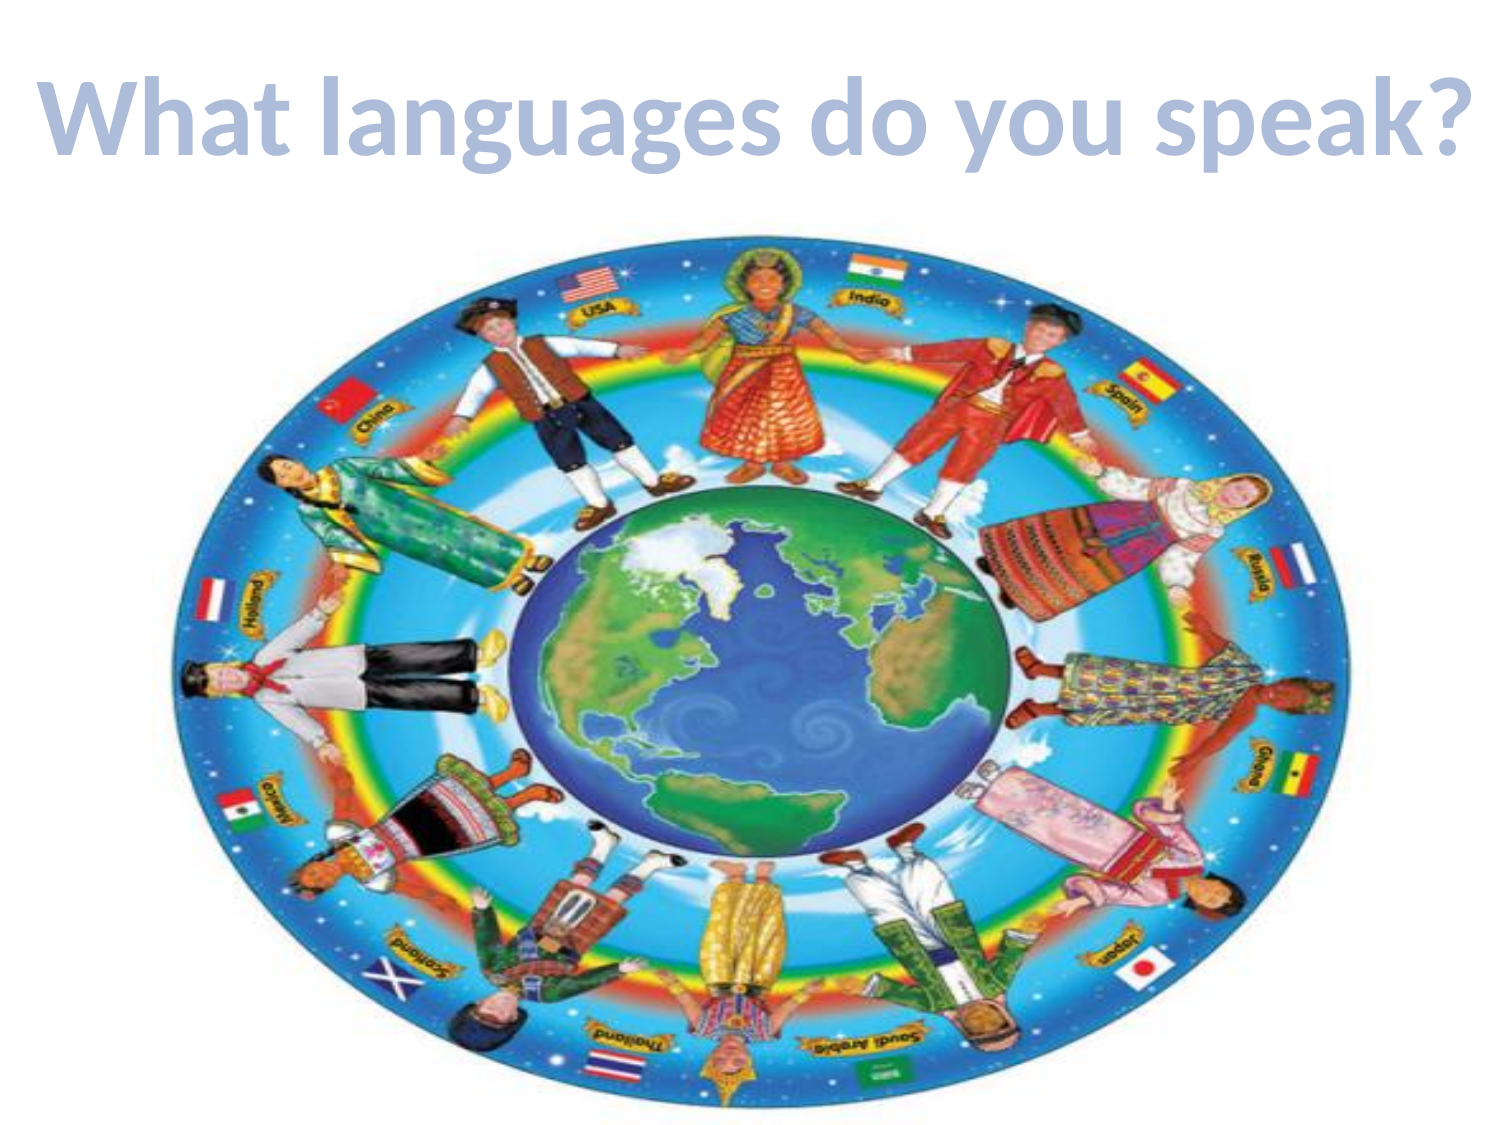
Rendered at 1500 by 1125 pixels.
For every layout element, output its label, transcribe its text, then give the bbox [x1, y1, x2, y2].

text_box What languages do you speak? [21, 35, 1493, 186]
picture [152, 222, 1372, 1125]
